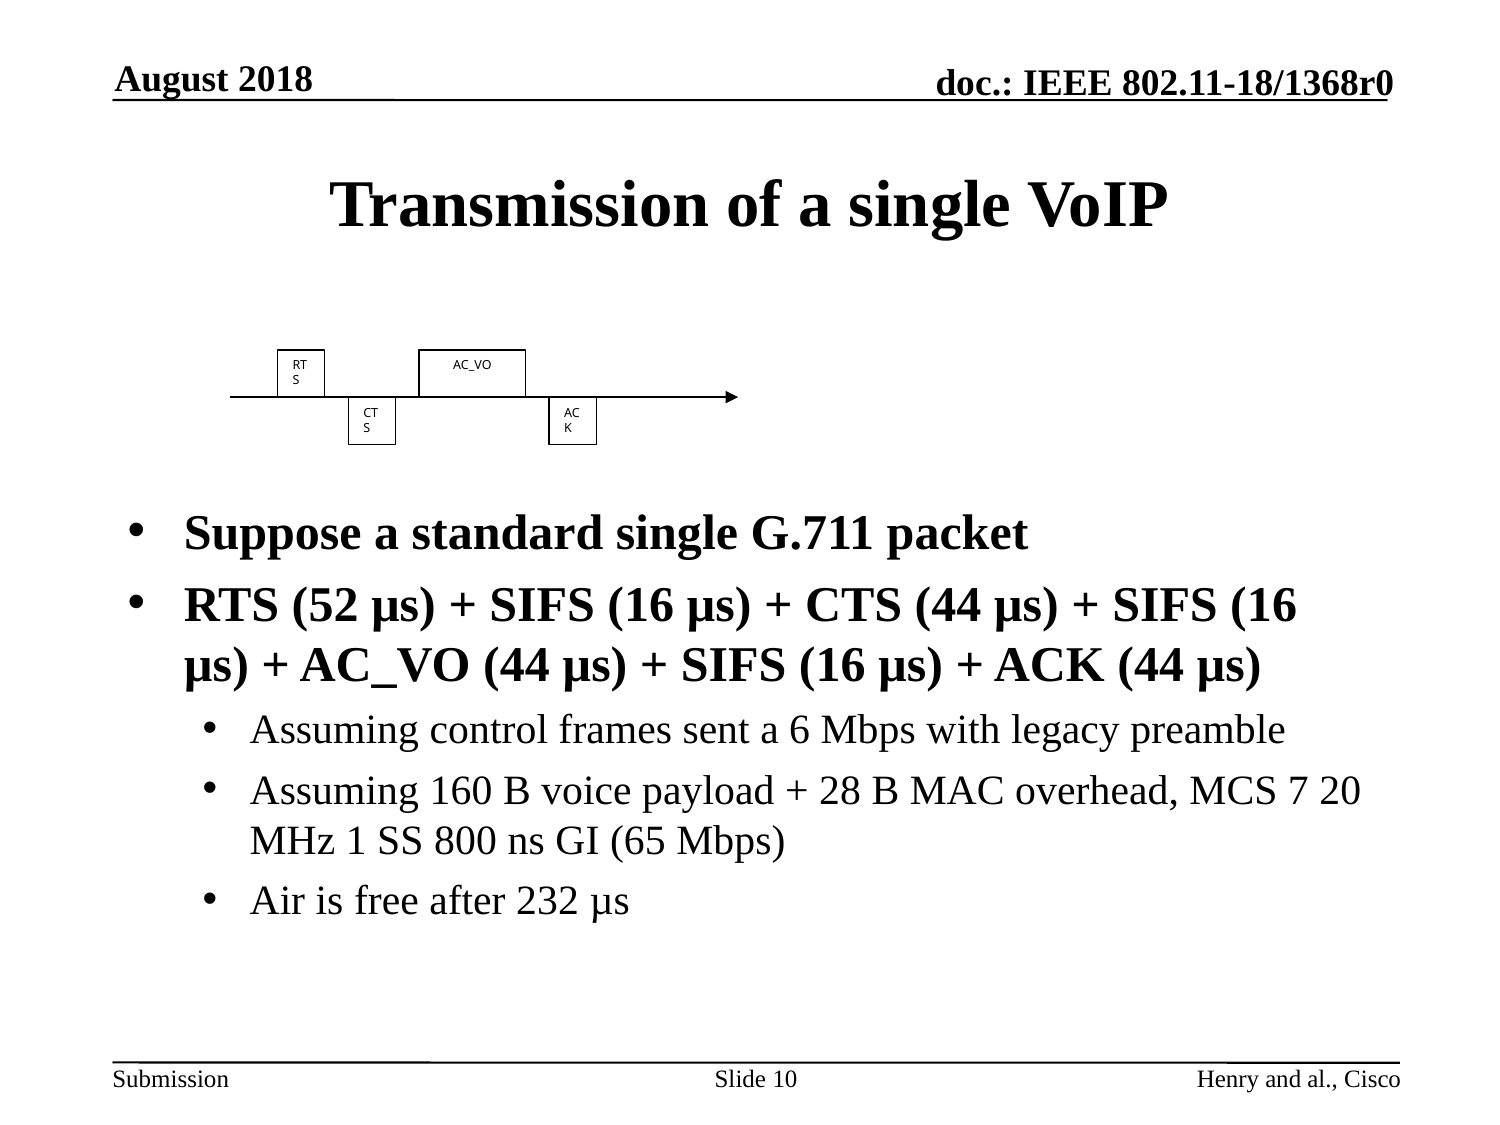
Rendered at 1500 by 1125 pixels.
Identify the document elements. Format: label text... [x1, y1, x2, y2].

title Transmission of a single VoIP [112, 112, 1388, 288]
footer Henry and al., Cisco [878, 1061, 1402, 1093]
text_box ACK [549, 406, 597, 445]
list Suppose a standard single G.711 packet RTS (52 µs) + SIFS (16 µs) + CTS (44 µs) + SIFS (16 µs) + AC_VO (44 µs) + SIFS (16 µs) + ACK (44 µs) Assuming control frames sent a 6 Mbps with legacy preamble Assuming 160 B voice payload + 28 B MAC overhead, MCS 7 20 MHz 1 SS 800 ns GI (65 Mbps) Air is free after 232 µs [112, 491, 1388, 1000]
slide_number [114, 54, 423, 100]
slide_number Slide 10 [712, 1061, 800, 1123]
text_box AC_VO [419, 349, 526, 396]
text_box RTS [277, 349, 325, 396]
text_box CTS [348, 406, 396, 445]
